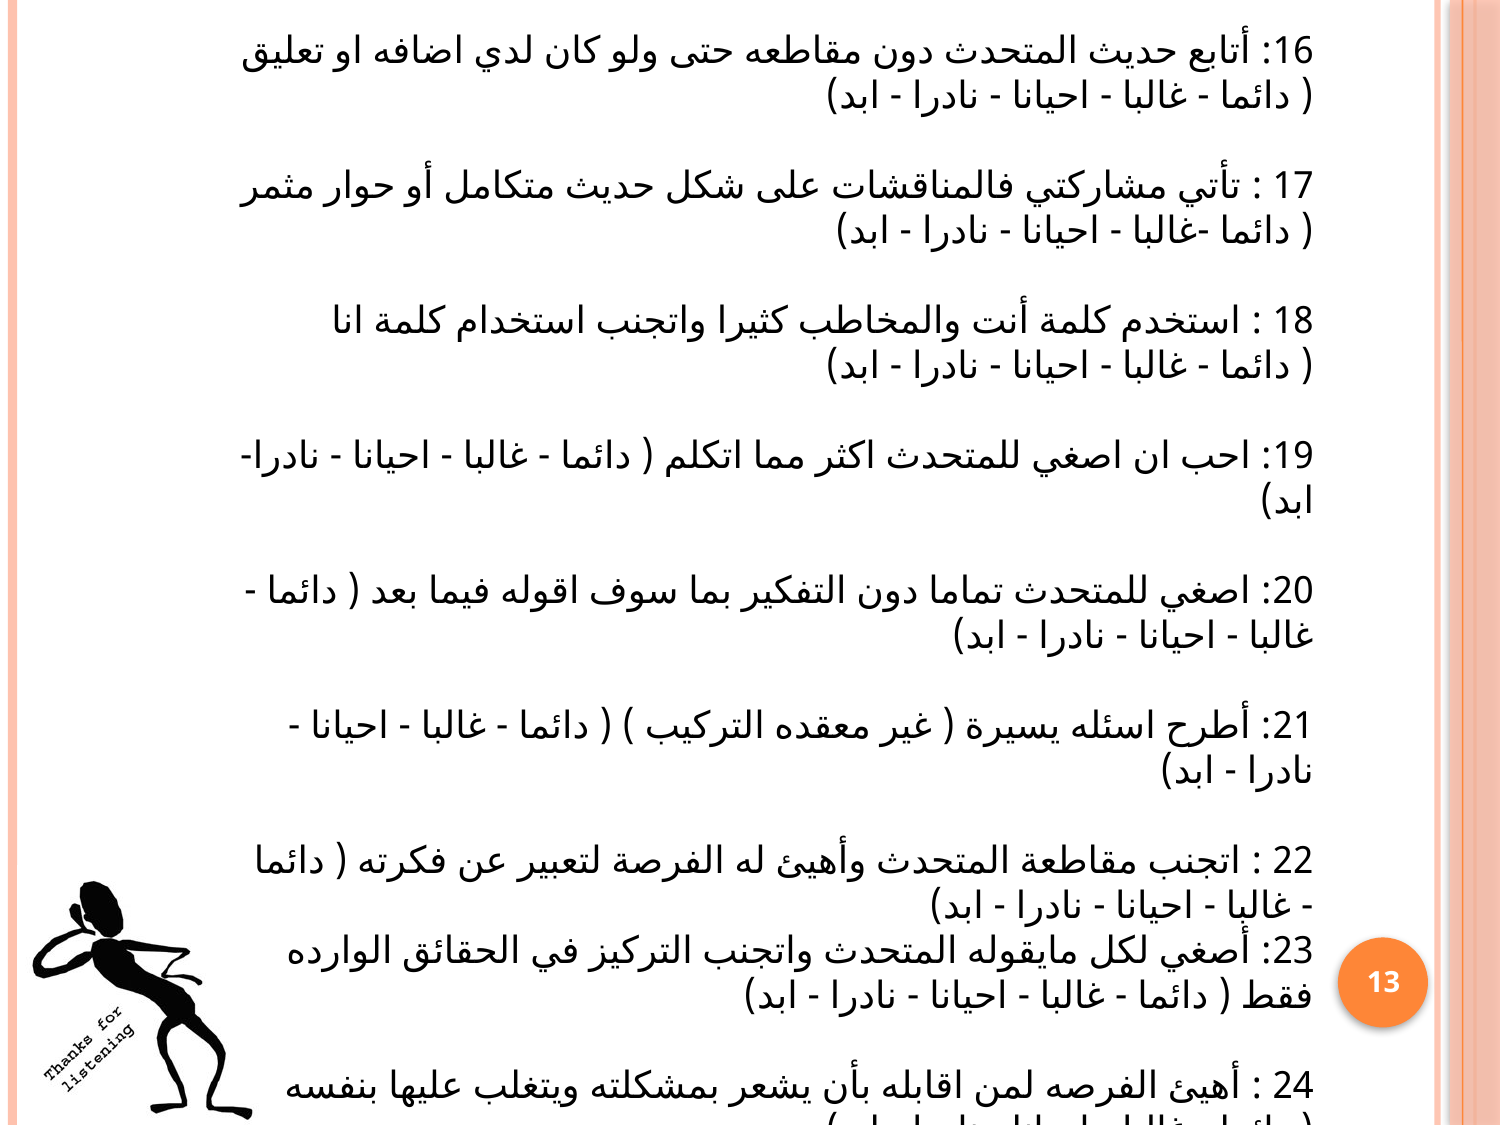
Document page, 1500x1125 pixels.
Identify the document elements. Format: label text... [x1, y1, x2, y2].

text_box 16: أتابع حديث المتحدث دون مقاطعه حتى ولو كان لدي اضافه او تعليق ( دائما - غالبا - احيانا - نادرا - ابد) 17 : تأتي مشاركتي فالمناقشات على شكل حديث متكامل أو حوار مثمر ( دائما -غالبا - احيانا - نادرا - ابد) 18 : استخدم كلمة أنت والمخاطب كثيرا واتجنب استخدام كلمة انا ( دائما - غالبا - احيانا - نادرا - ابد) 19: احب ان اصغي للمتحدث اكثر مما اتكلم ( دائما - غالبا - احيانا - نادرا- ابد) 20: اصغي للمتحدث تماما دون التفكير بما سوف اقوله فيما بعد ( دائما - غالبا - احيانا - نادرا - ابد) 21: أطرح اسئله يسيرة ( غير معقده التركيب ) ( دائما - غالبا - احيانا - نادرا - ابد) 22 : اتجنب مقاطعة المتحدث وأهيئ له الفرصة لتعبير عن فكرته ( دائما - غالبا - احيانا - نادرا - ابد) 23: أصغي لكل مايقوله المتحدث واتجنب التركيز في الحقائق الوارده فقط ( دائما - غالبا - احيانا - نادرا - ابد) 24 : أهيئ الفرصه لمن اقابله بأن يشعر بمشكلته ويتغلب عليها بنفسه ( دائما - غالبا - احيانا - نادرا - ابد) [218, 19, 1329, 1125]
slide_number 13 [1333, 940, 1434, 1027]
picture [17, 864, 269, 1125]
